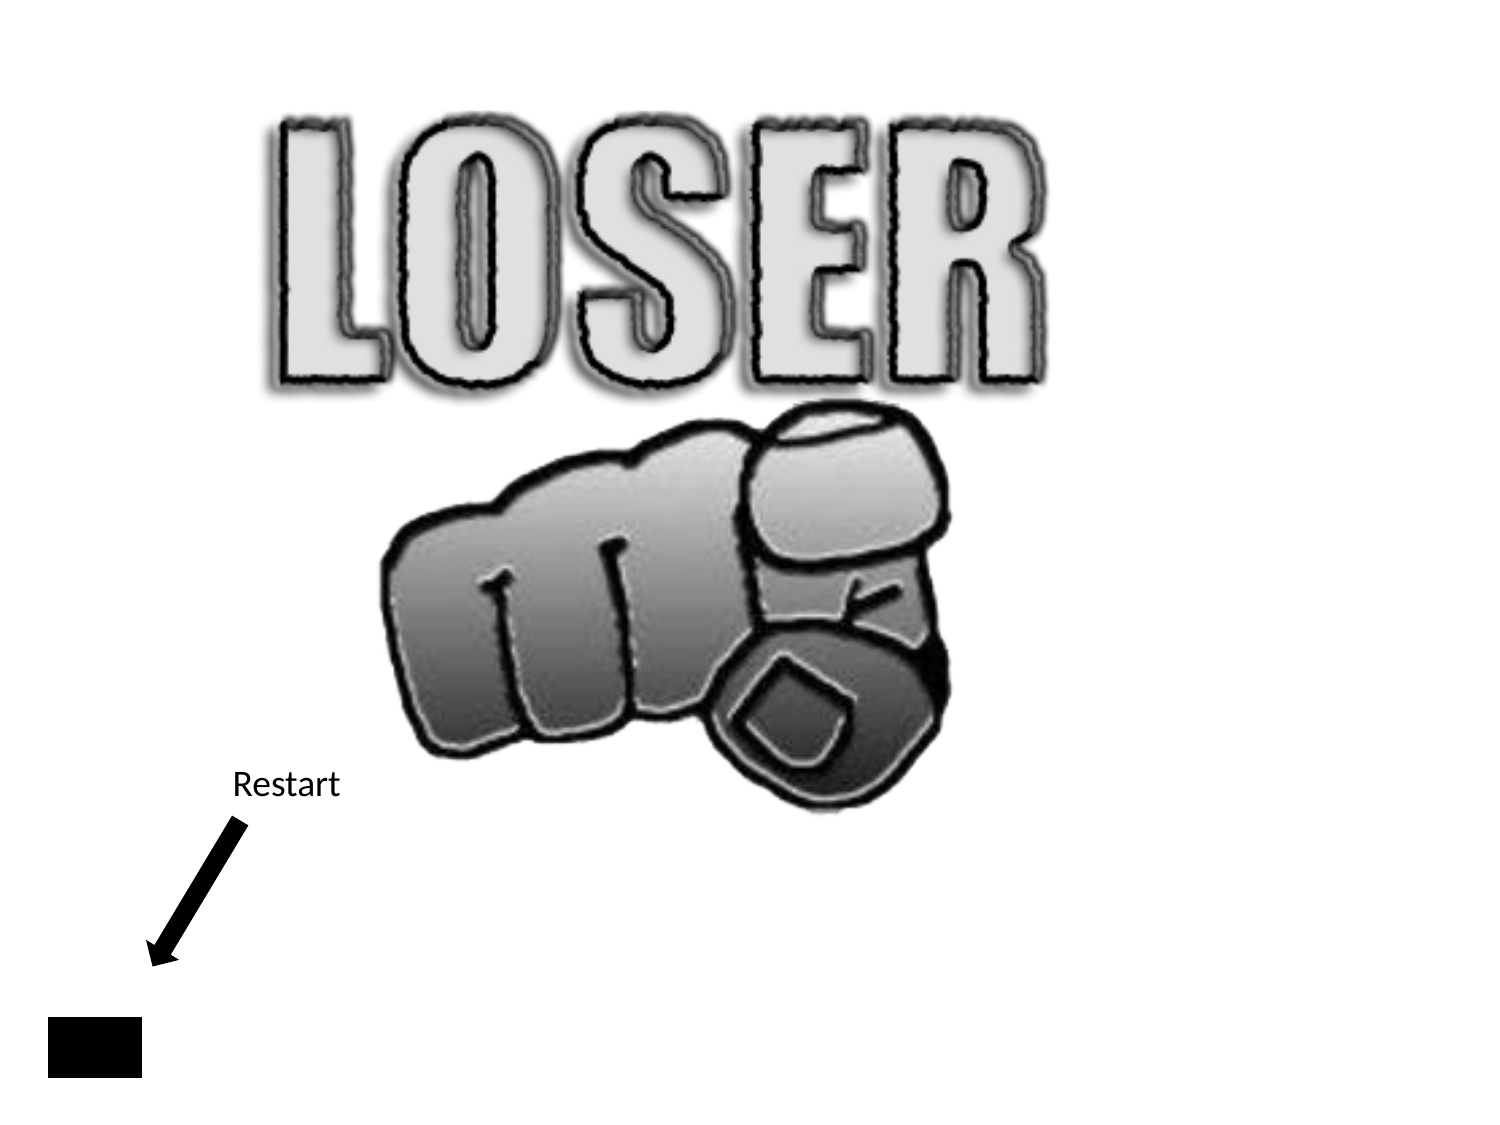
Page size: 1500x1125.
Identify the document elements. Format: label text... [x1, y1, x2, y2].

text_box Restart [217, 752, 254, 812]
text_box [48, 1017, 142, 1078]
picture [254, 68, 1063, 828]
text_box [145, 815, 249, 967]
